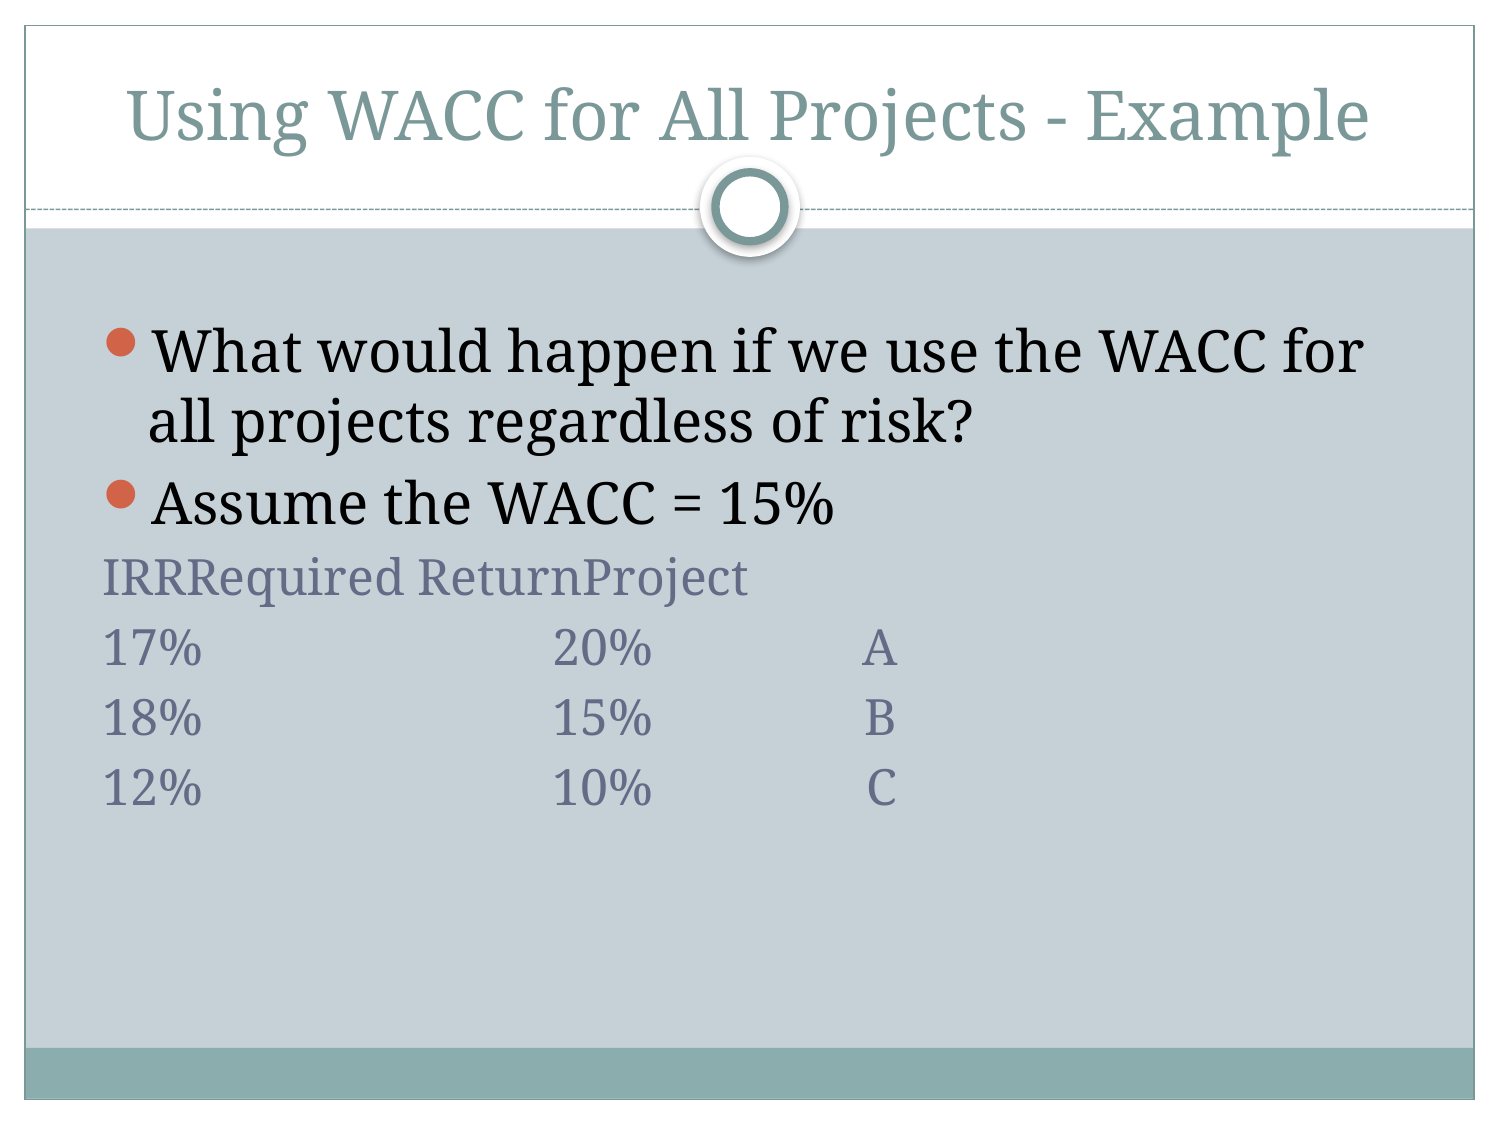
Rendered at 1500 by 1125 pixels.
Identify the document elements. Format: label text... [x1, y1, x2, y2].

list What would happen if we use the WACC for all projects regardless of risk? Assume the WACC = 15% Project Required Return IRR A 20% 17% B 15% 18% C 10% 12% [87, 306, 1450, 1050]
title Using WACC for All Projects - Example [49, 37, 1450, 162]
